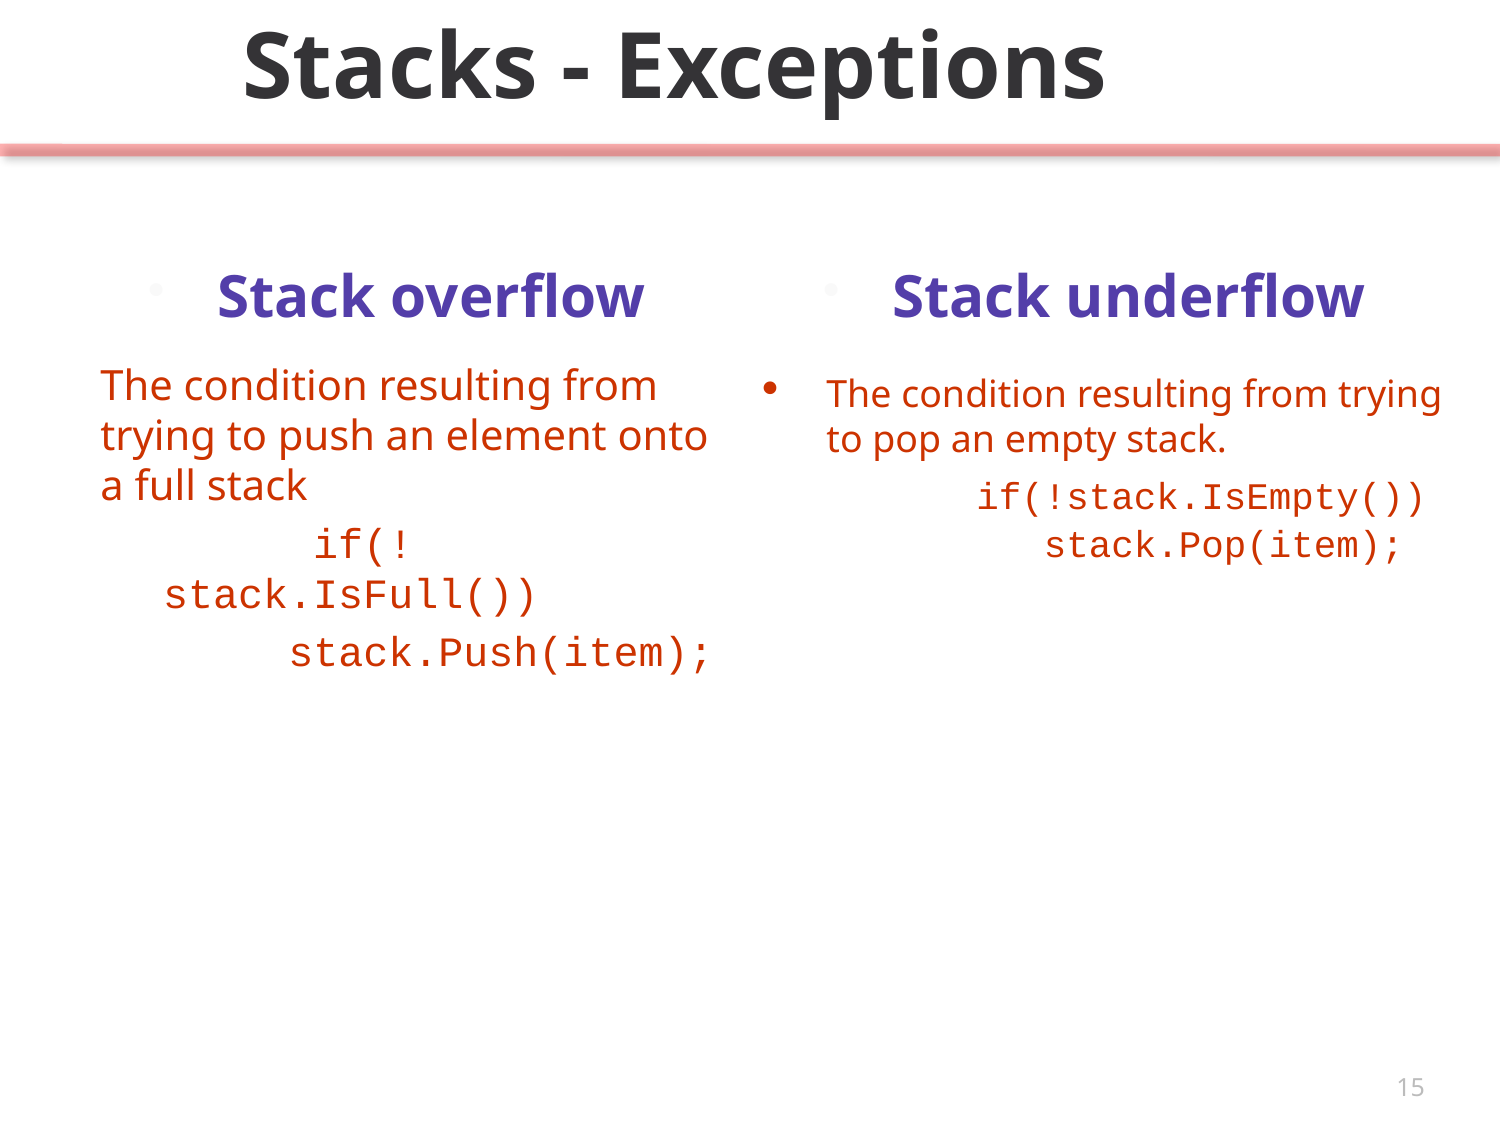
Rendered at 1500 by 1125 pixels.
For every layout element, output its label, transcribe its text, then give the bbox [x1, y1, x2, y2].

text_box Stack underflow [787, 251, 1388, 357]
text_box The condition resulting from trying to push an element onto a full stack if(!stack.IsFull()) stack.Push(item); [75, 351, 732, 927]
slide_number 15 [1299, 1052, 1425, 1113]
text_box Stacks - Exceptions [50, 0, 1300, 138]
text_box The condition resulting from trying to pop an empty stack. if(!stack.IsEmpty()) stack.Pop(item); [738, 362, 1489, 573]
text_box Stack overflow [112, 251, 713, 351]
